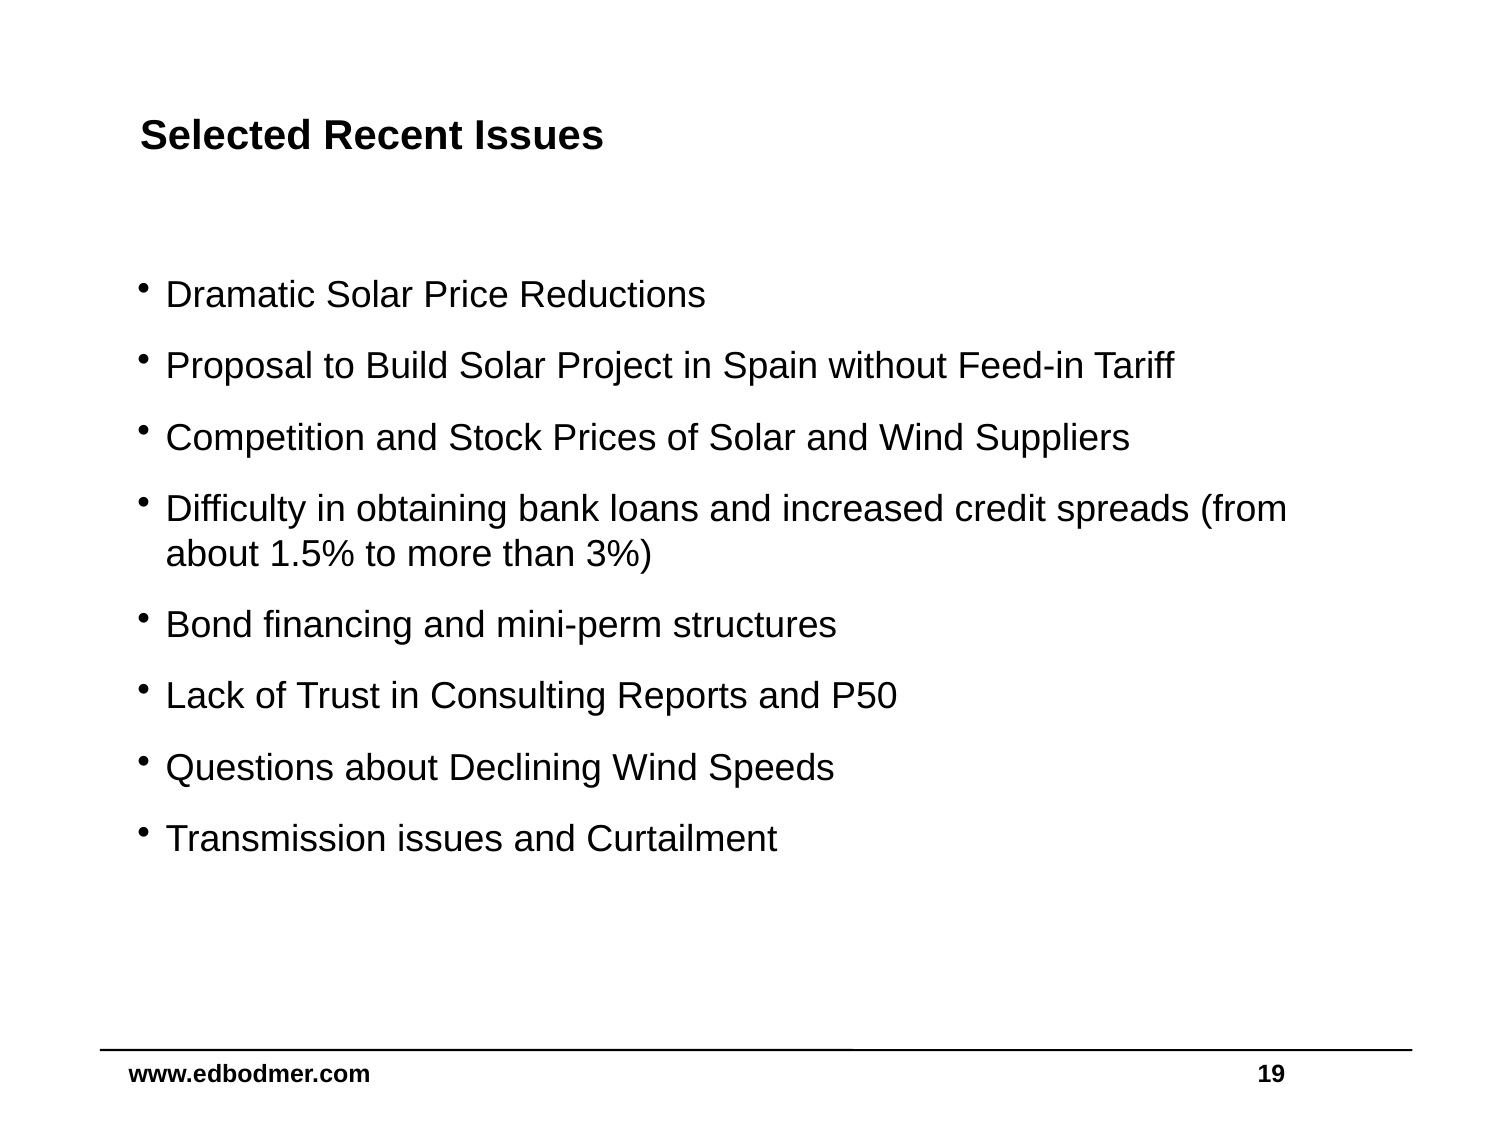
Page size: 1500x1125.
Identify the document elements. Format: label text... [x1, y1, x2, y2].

title Selected Recent Issues [124, 99, 1288, 226]
list Dramatic Solar Price Reductions Proposal to Build Solar Project in Spain without Feed-in Tariff Competition and Stock Prices of Solar and Wind Suppliers Difficulty in obtaining bank loans and increased credit spreads (from about 1.5% to more than 3%) Bond financing and mini-perm structures Lack of Trust in Consulting Reports and P50 Questions about Declining Wind Speeds Transmission issues and Curtailment [112, 262, 1401, 1026]
